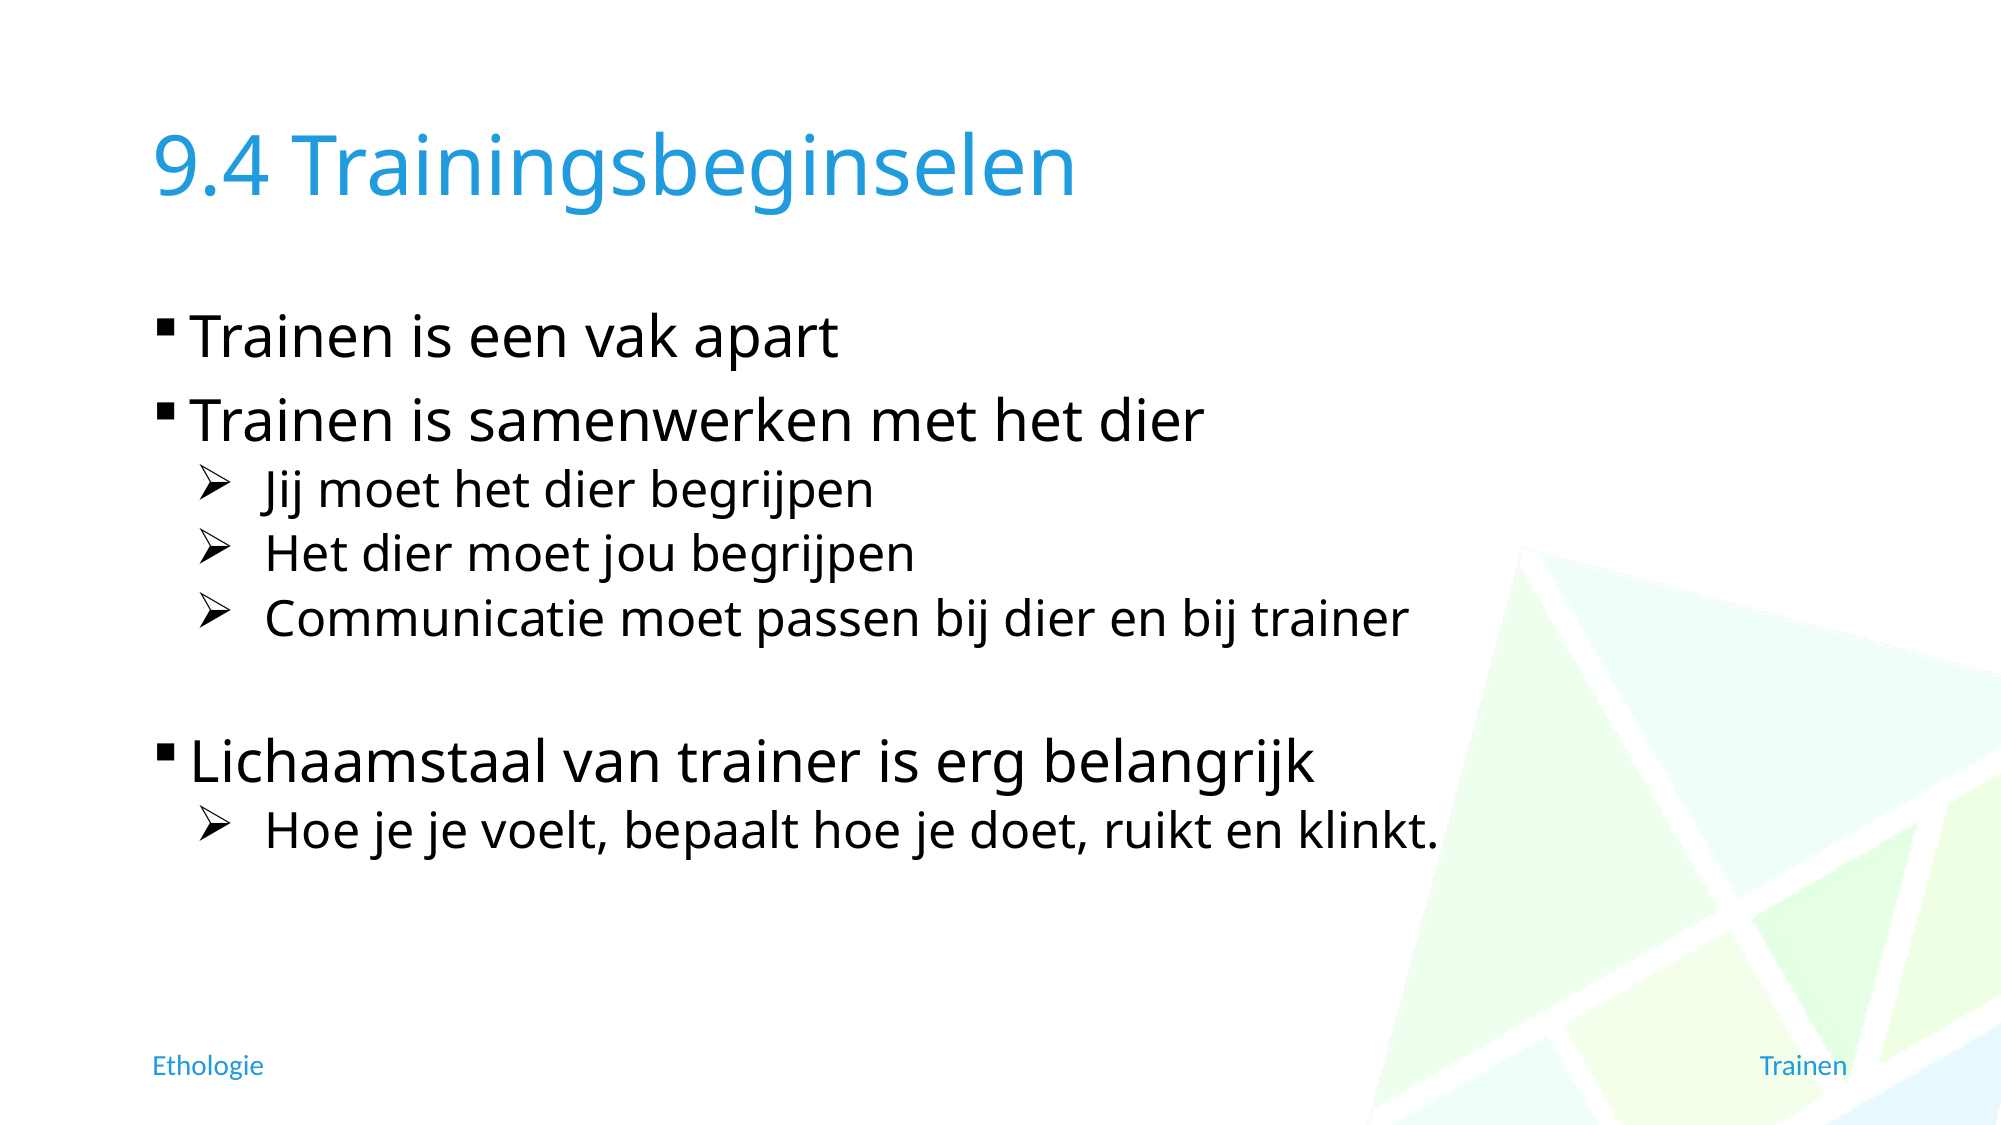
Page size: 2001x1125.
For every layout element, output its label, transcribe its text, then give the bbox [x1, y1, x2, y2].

list Trainen is een vak apart Trainen is samenwerken met het dier Jij moet het dier begrijpen Het dier moet jou begrijpen Communicatie moet passen bij dier en bij trainer Lichaamstaal van trainer is erg belangrijk Hoe je je voelt, bepaalt hoe je doet, ruikt en klinkt. [137, 299, 1863, 1014]
list Ethologie [137, 1042, 588, 1103]
list Trainen [1412, 1042, 1863, 1103]
title 9.4 Trainingsbeginselen [137, 59, 1863, 278]
